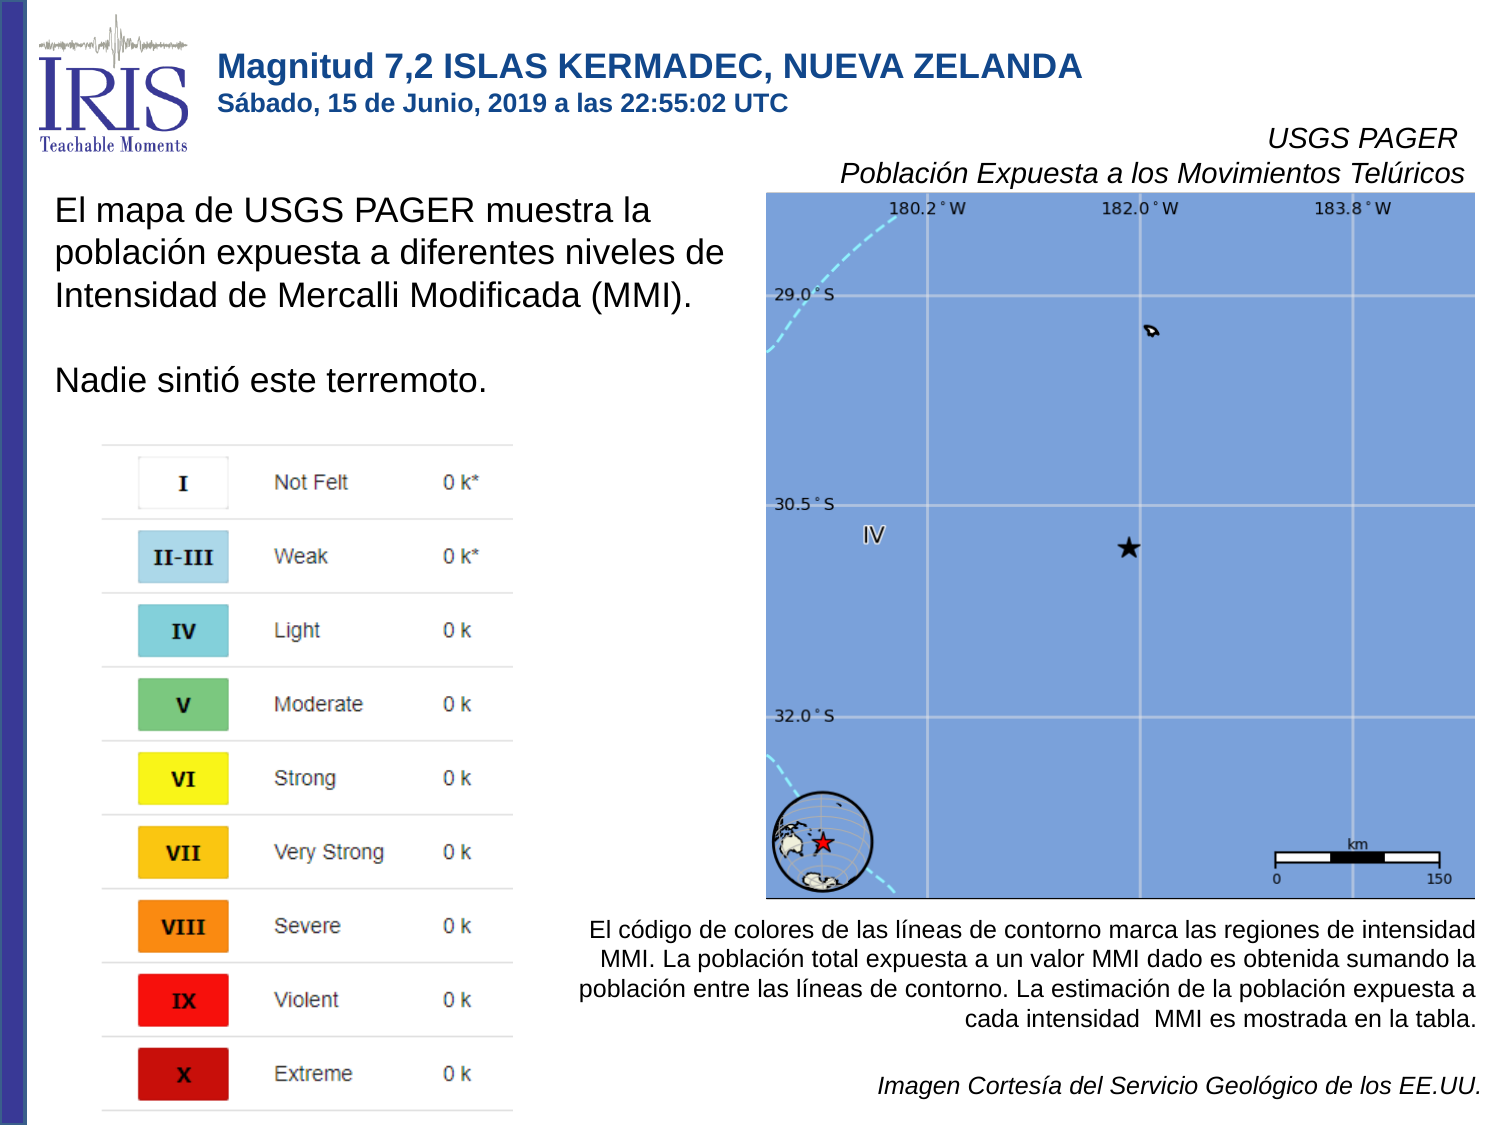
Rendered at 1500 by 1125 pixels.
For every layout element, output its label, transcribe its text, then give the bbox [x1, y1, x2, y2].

text_box [0, 0, 27, 1125]
text_box El mapa de USGS PAGER muestra la población expuesta a diferentes niveles de Intensidad de Mercalli Modificada (MMI). Nadie sintió este terremoto. [39, 179, 748, 407]
picture [766, 192, 1476, 900]
picture [90, 431, 513, 1125]
text_box Imagen Cortesía del Servicio Geológico de los EE.UU. [862, 1061, 1500, 1107]
text_box USGS PAGER Población Expuesta a los Movimientos Telúricos [774, 112, 1482, 198]
picture [39, 12, 188, 165]
text_box El código de colores de las líneas de contorno marca las regiones de intensidad MMI. La población total expuesta a un valor MMI dado es obtenida sumando la población entre las líneas de contorno. La estimación de la población expuesta a cada intensidad MMI es mostrada en la tabla. [546, 905, 1493, 1041]
text_box Magnitud 7,2 ISLAS KERMADEC, NUEVA ZELANDA Sábado, 15 de Junio, 2019 a las 22:55:02 UTC [202, 0, 1499, 125]
